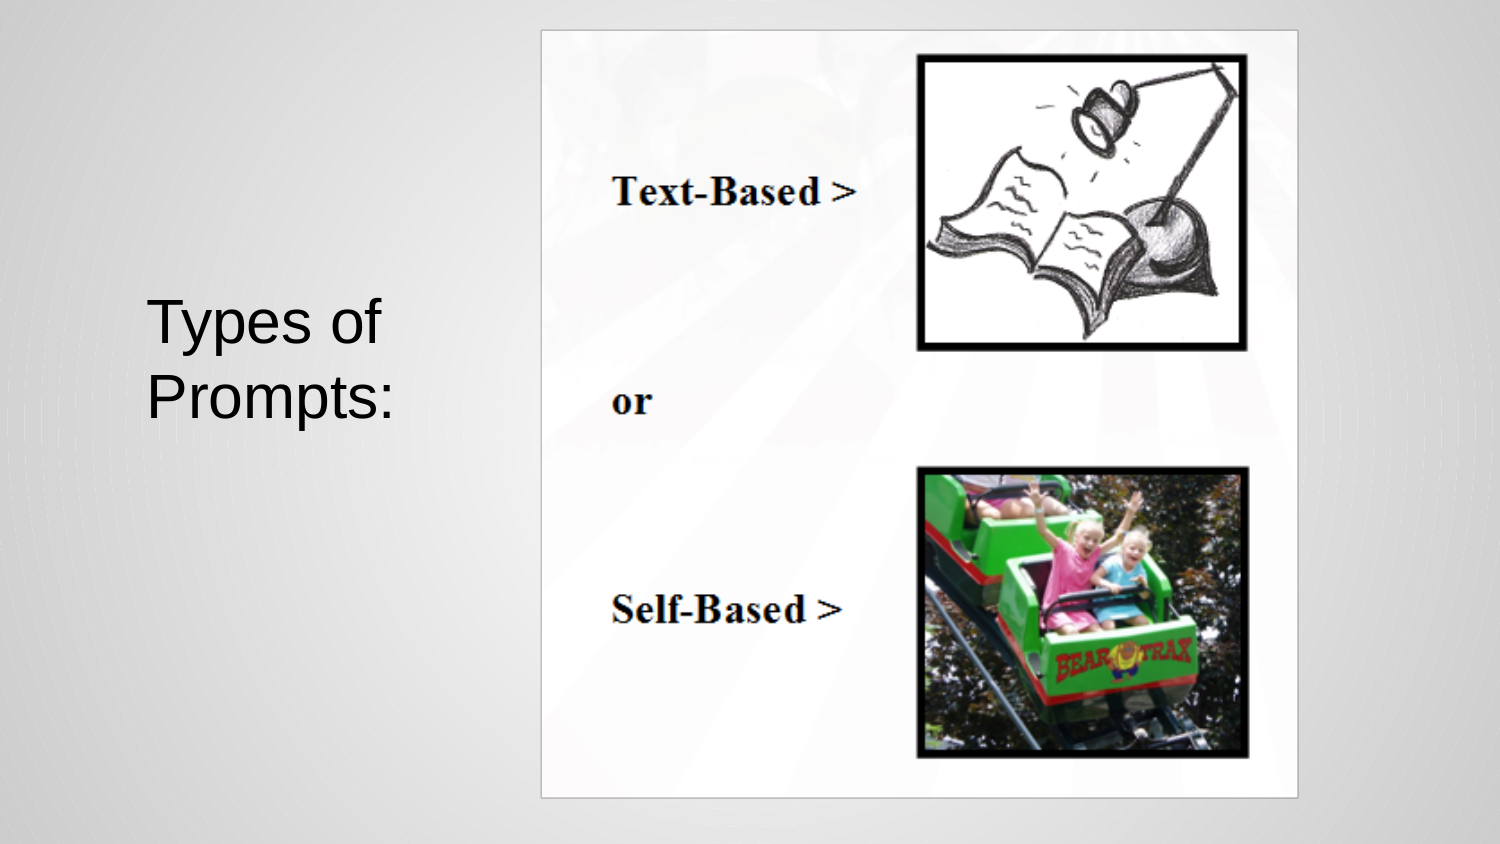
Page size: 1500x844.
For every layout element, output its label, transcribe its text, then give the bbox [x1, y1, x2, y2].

text_box [538, 27, 1302, 802]
text_box Types of Prompts: [131, 265, 523, 592]
